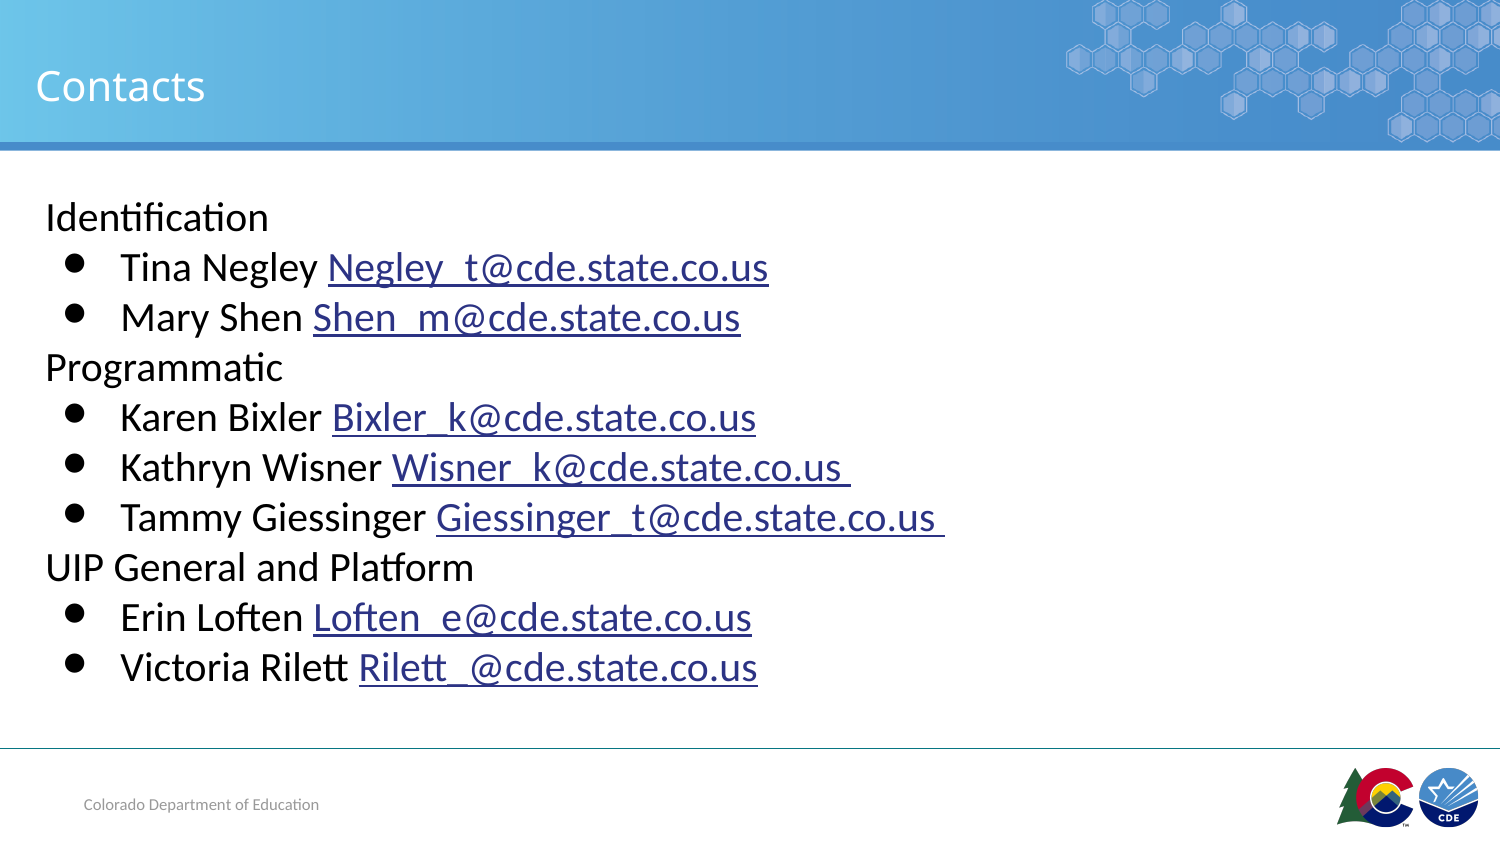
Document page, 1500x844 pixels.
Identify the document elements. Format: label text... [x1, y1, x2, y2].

title Contacts [34, 37, 1433, 132]
picture [1336, 767, 1479, 828]
picture [0, 0, 1500, 151]
text_box Identification Tina Negley Negley_t@cde.state.co.us Mary Shen Shen_m@cde.state.co.us Programmatic Karen Bixler Bixler_k@cde.state.co.us Kathryn Wisner Wisner_k@cde.state.co.us Tammy Giessinger Giessinger_t@cde.state.co.us UIP General and Platform Erin Loften Loften_e@cde.state.co.us Victoria Rilett Rilett_@cde.state.co.us [30, 174, 1482, 755]
